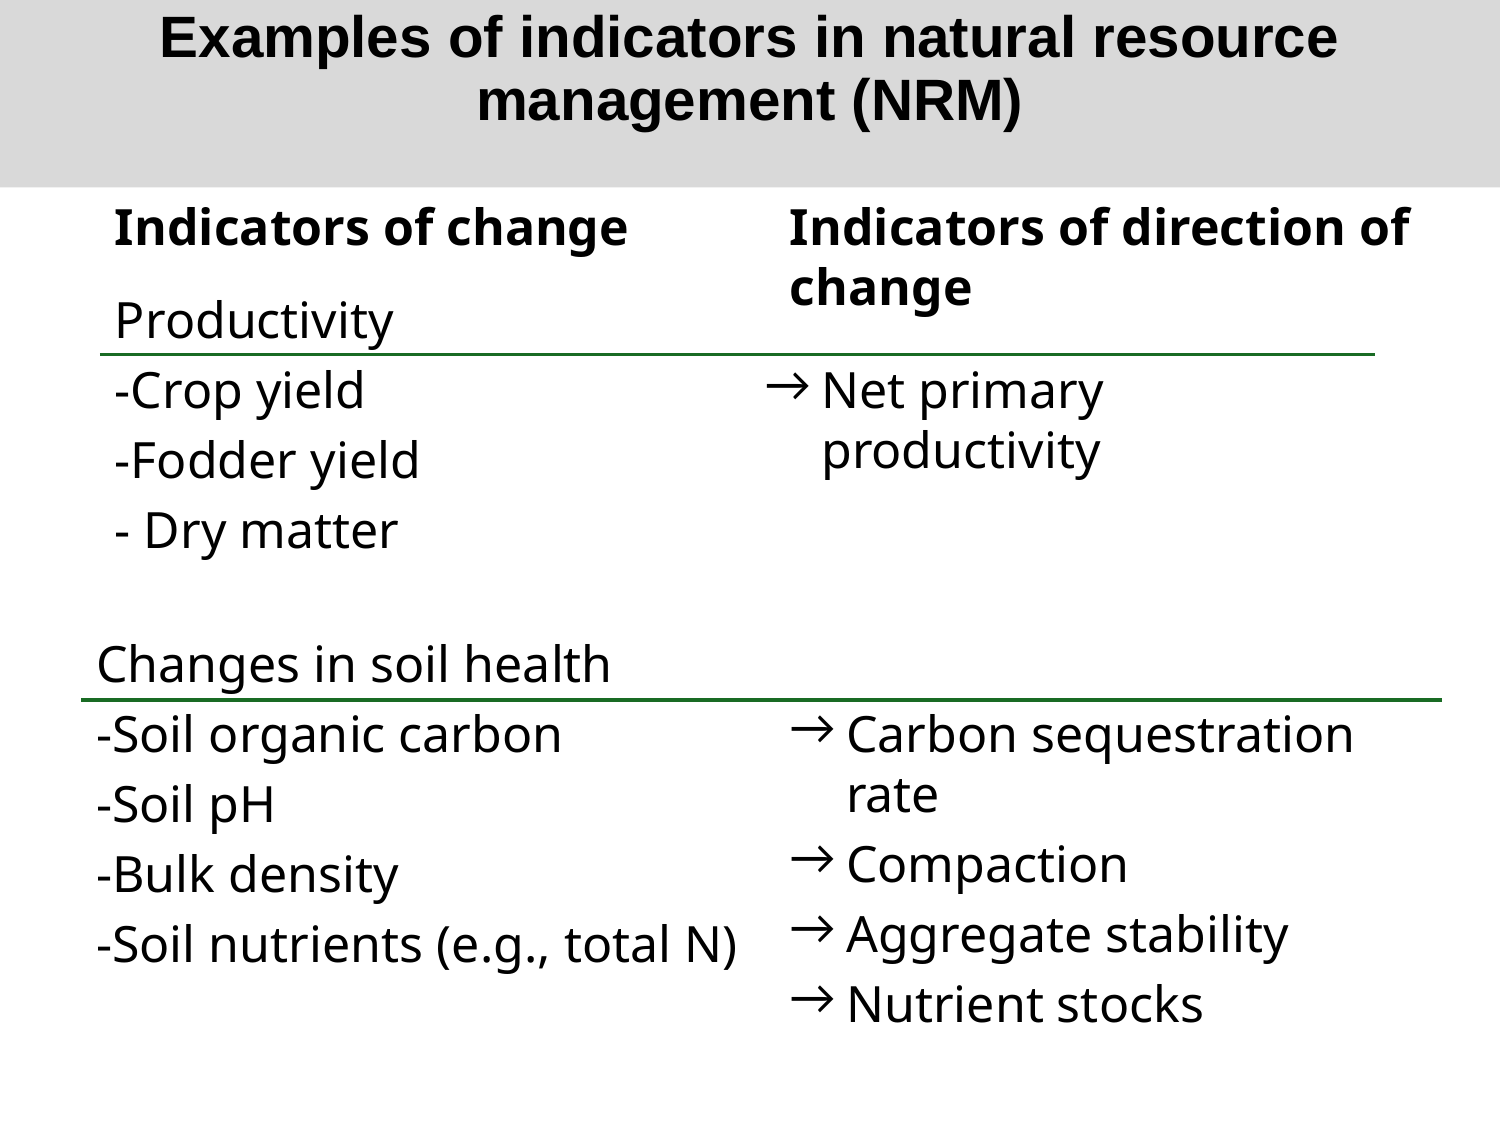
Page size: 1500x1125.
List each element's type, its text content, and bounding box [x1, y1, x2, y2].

text_box Indicators of direction of change [774, 187, 1488, 323]
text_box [80, 624, 1470, 993]
text_box Indicators of change [99, 187, 750, 263]
text_box Examples of indicators in natural resource management (NRM) [0, 0, 1500, 188]
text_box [99, 280, 1401, 576]
